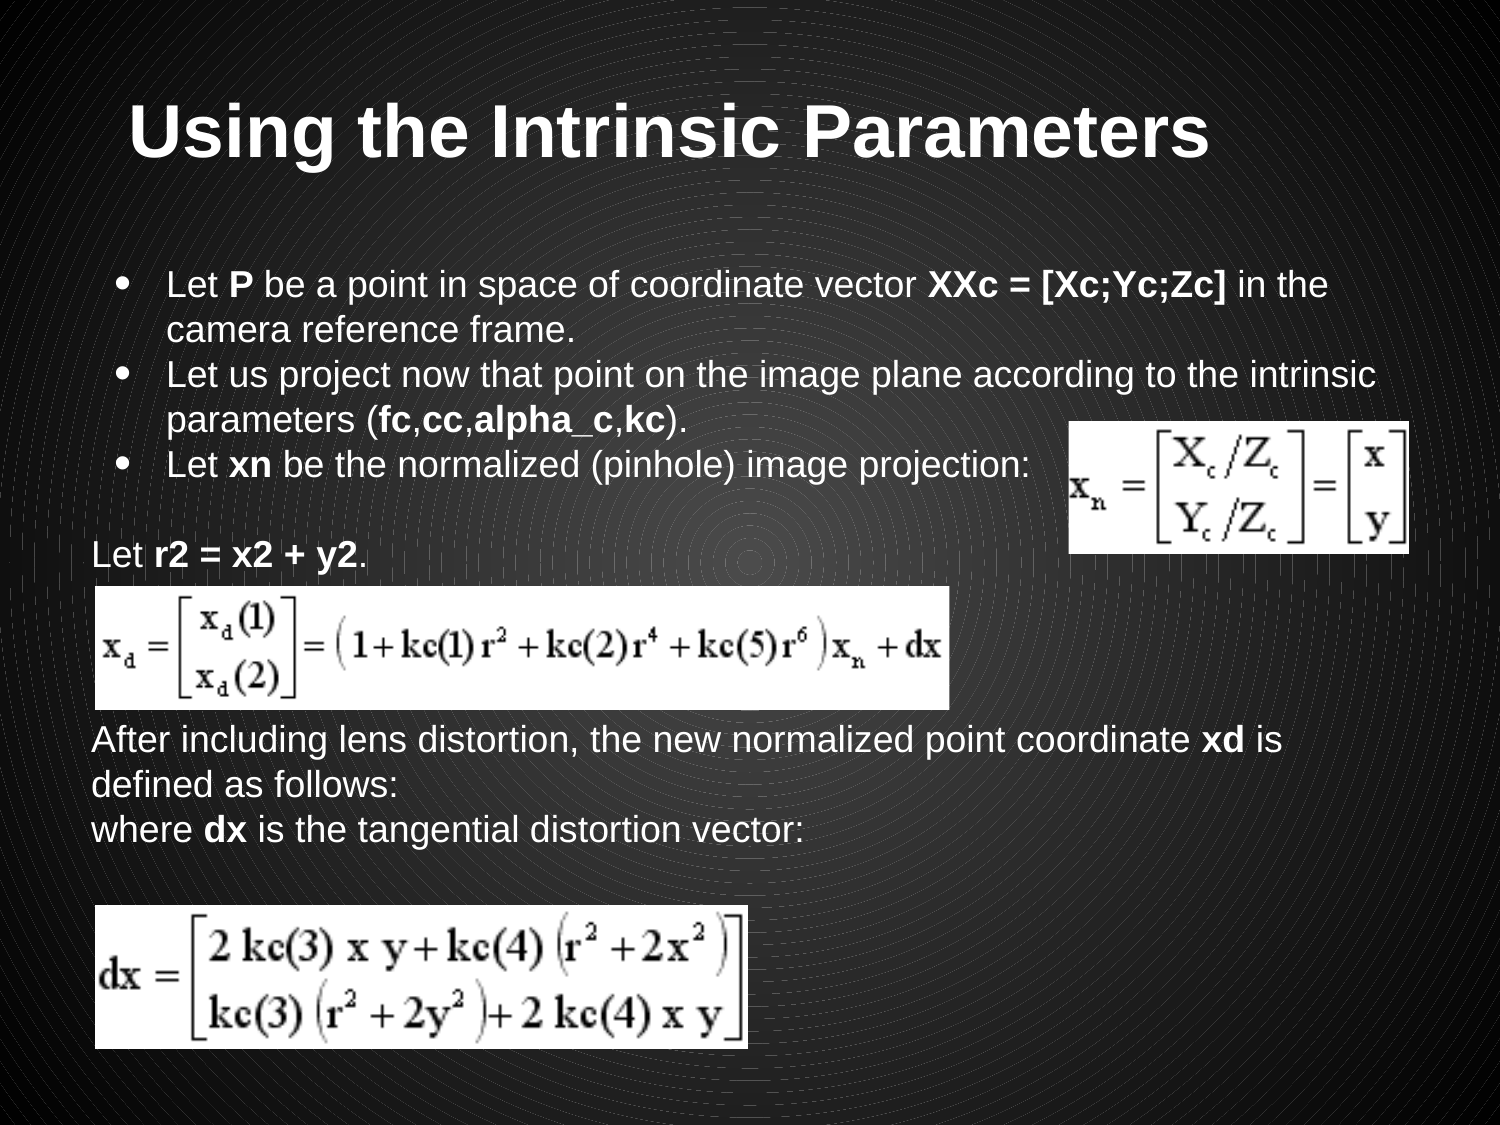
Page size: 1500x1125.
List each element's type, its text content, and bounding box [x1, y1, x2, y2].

text_box [1068, 421, 1409, 554]
text_box [95, 905, 748, 1049]
text_box [95, 586, 950, 710]
title Using the Intrinsic Parameters [76, 0, 1476, 188]
text_box Let P be a point in space of coordinate vector XXc = [Xc;Yc;Zc] in the camera reference frame. Let us project now that point on the image plane according to the intrinsic parameters (fc,cc,alpha_c,kc). Let xn be the normalized (pinhole) image projection: Let r2 = x2 + y2. After including lens distortion, the new normalized point coordinate xd is defined as follows: where dx is the tangential distortion vector: [76, 200, 1424, 981]
